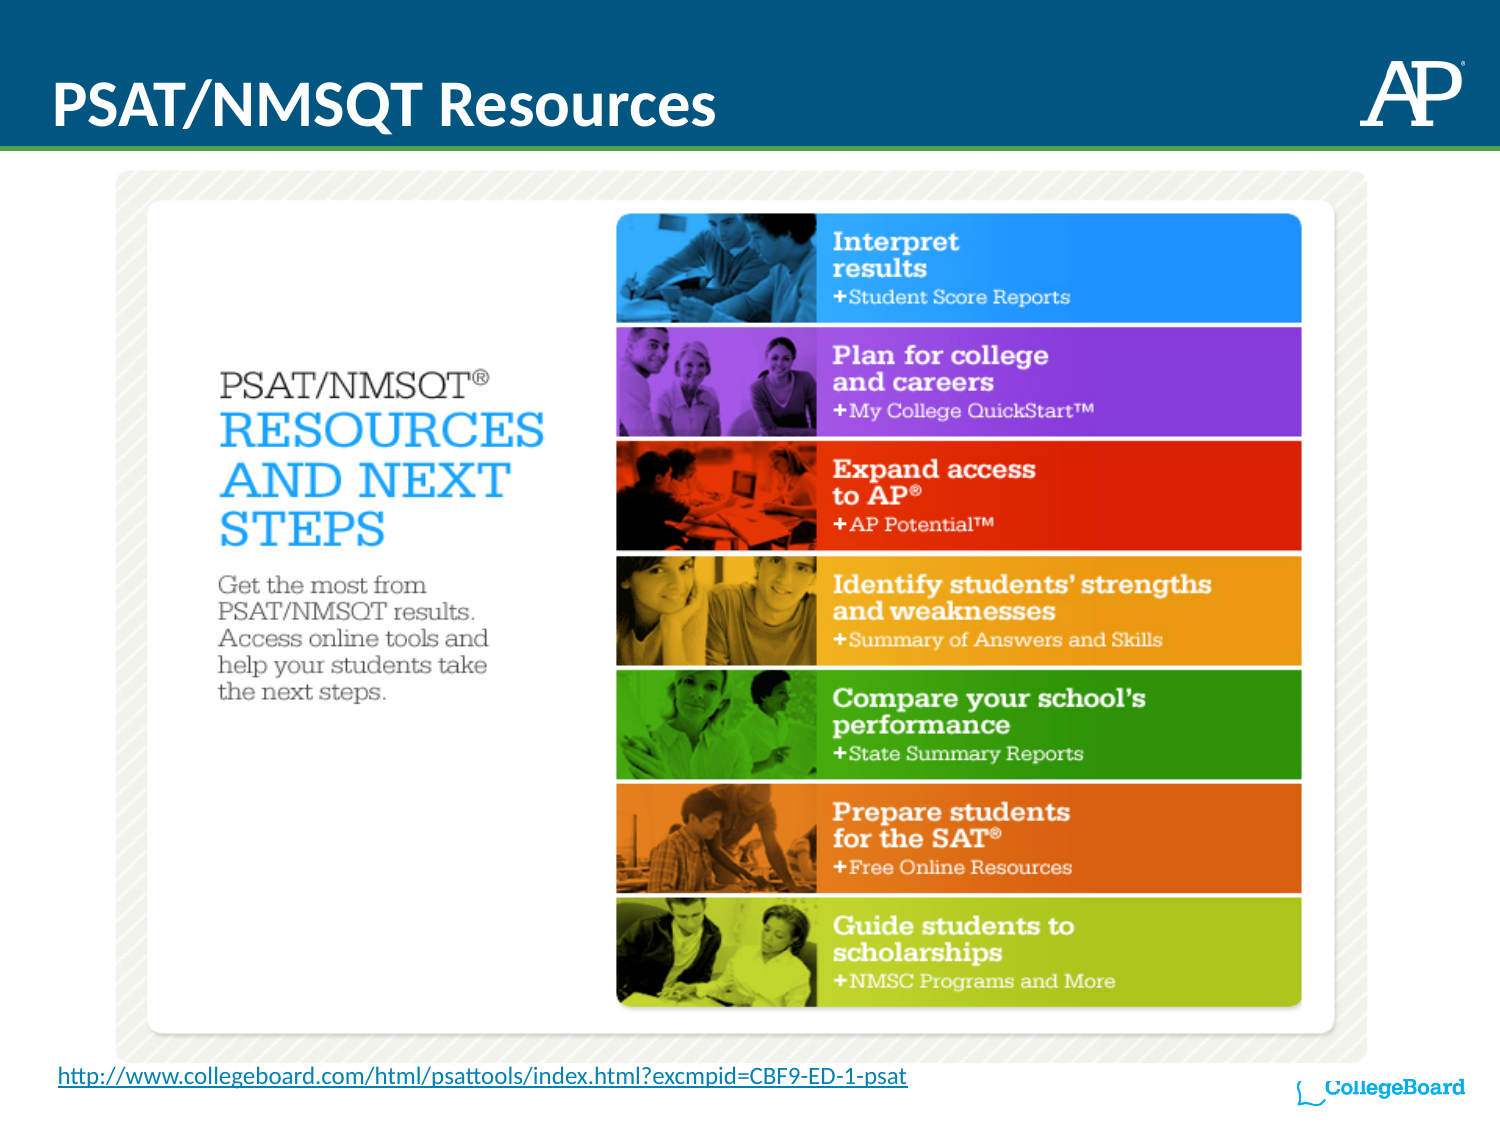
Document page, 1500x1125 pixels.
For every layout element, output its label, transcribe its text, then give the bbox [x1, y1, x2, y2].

picture [272, 1074, 278, 1081]
text_box http://www.collegeboard.com/html/psattools/index.html?excmpid=CBF9-ED-1-psat [42, 1052, 979, 1125]
picture [80, 155, 1465, 1106]
picture [498, 1074, 504, 1081]
picture [335, 1074, 341, 1081]
picture [825, 1070, 832, 1081]
picture [767, 1070, 772, 1081]
title PSAT/NMSQT Resources [37, 41, 1360, 147]
